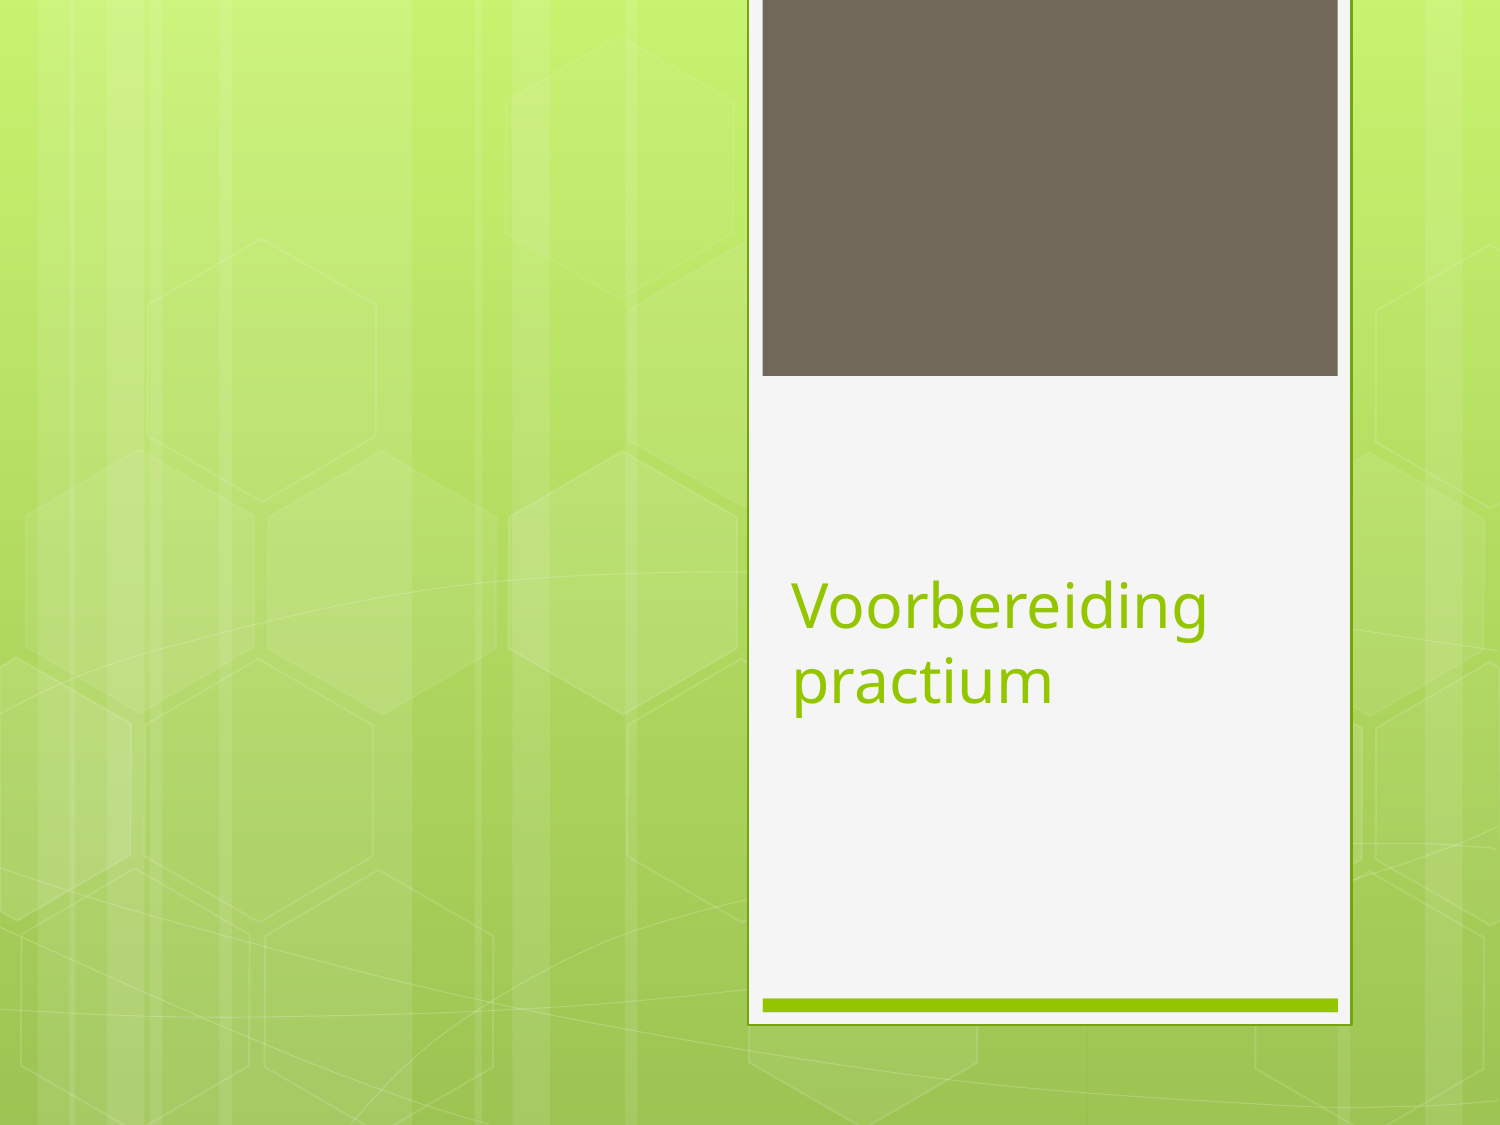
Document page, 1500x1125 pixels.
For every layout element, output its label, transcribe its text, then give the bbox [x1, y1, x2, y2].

title Voorbereiding practium [776, 444, 1320, 724]
